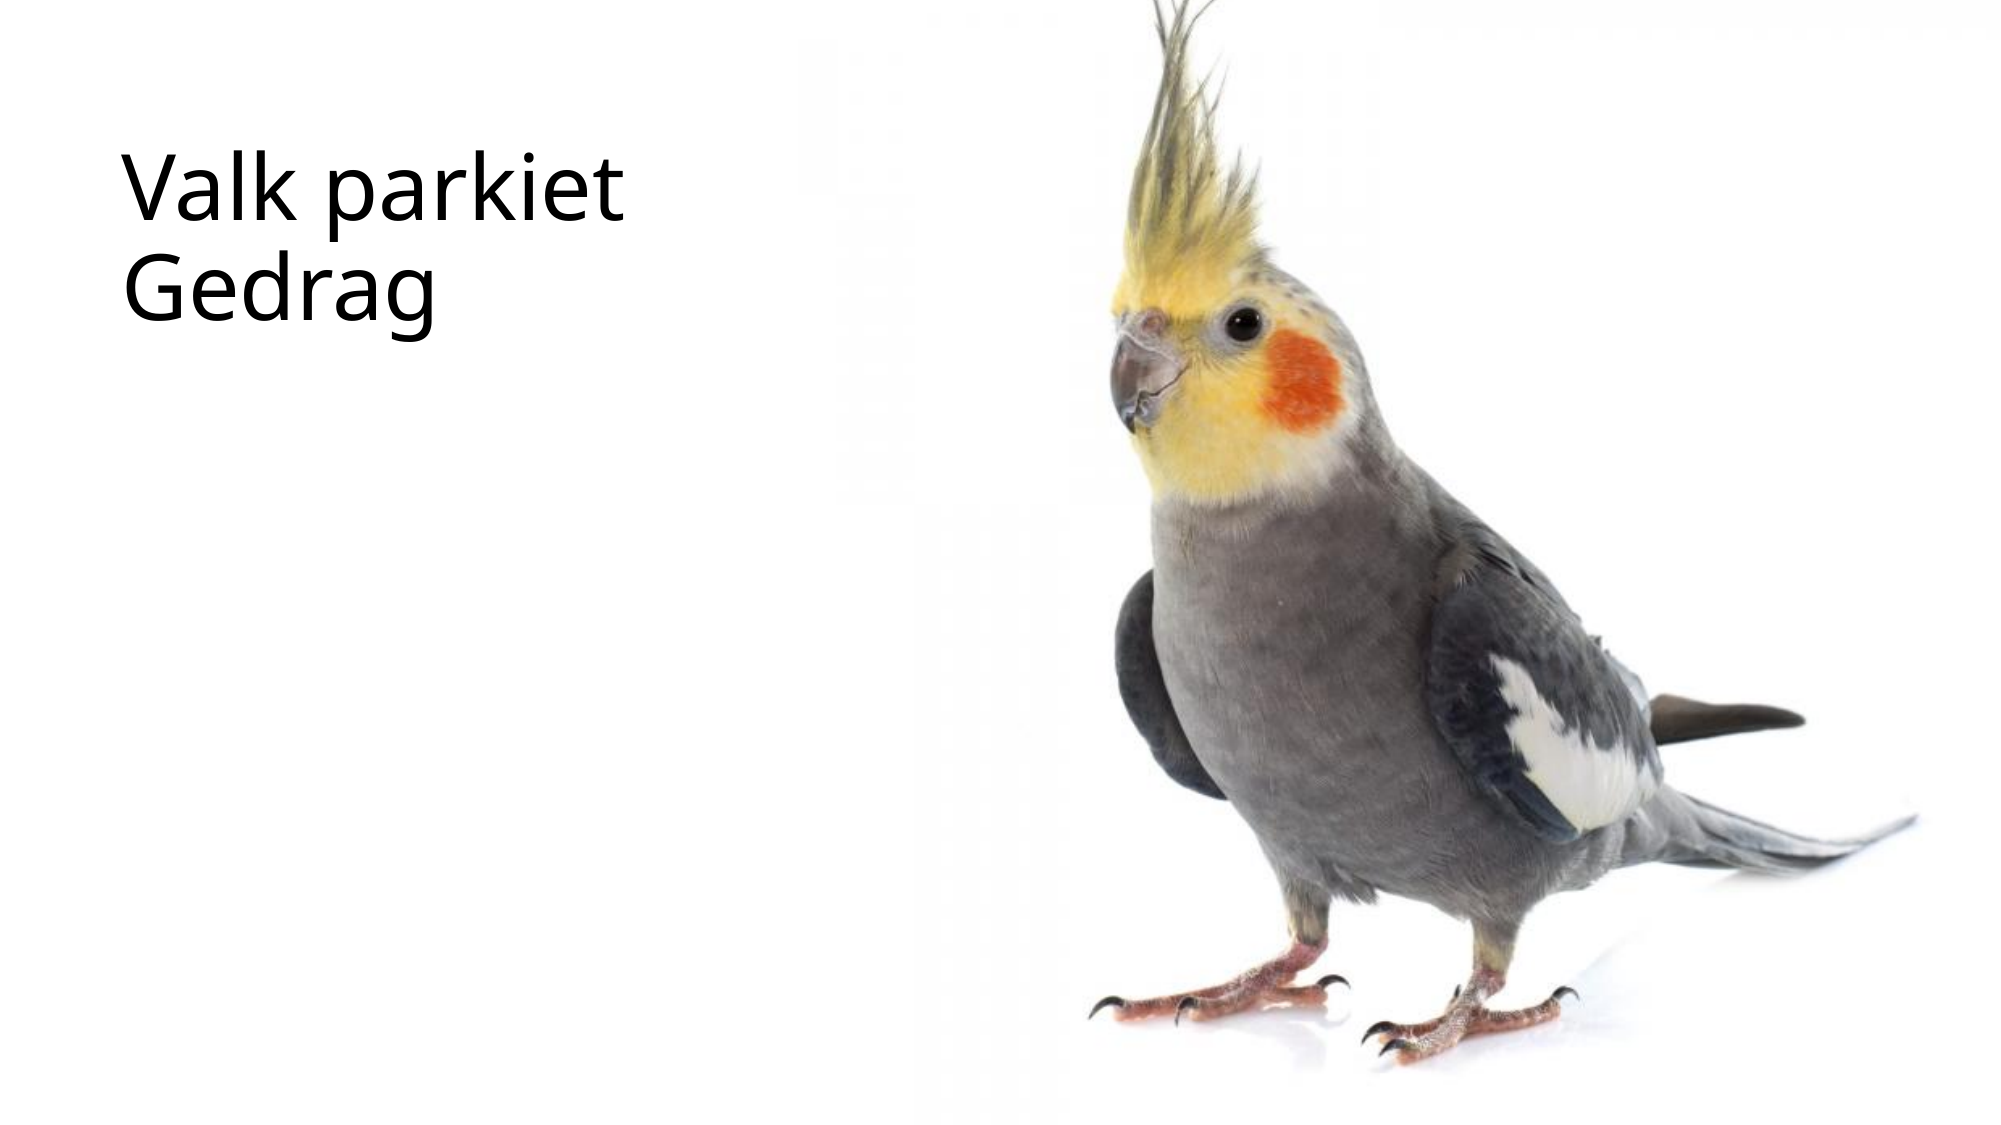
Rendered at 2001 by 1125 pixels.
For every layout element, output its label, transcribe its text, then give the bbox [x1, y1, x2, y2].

picture [760, 0, 2000, 1125]
title Valk parkiet Gedrag [106, 103, 706, 379]
